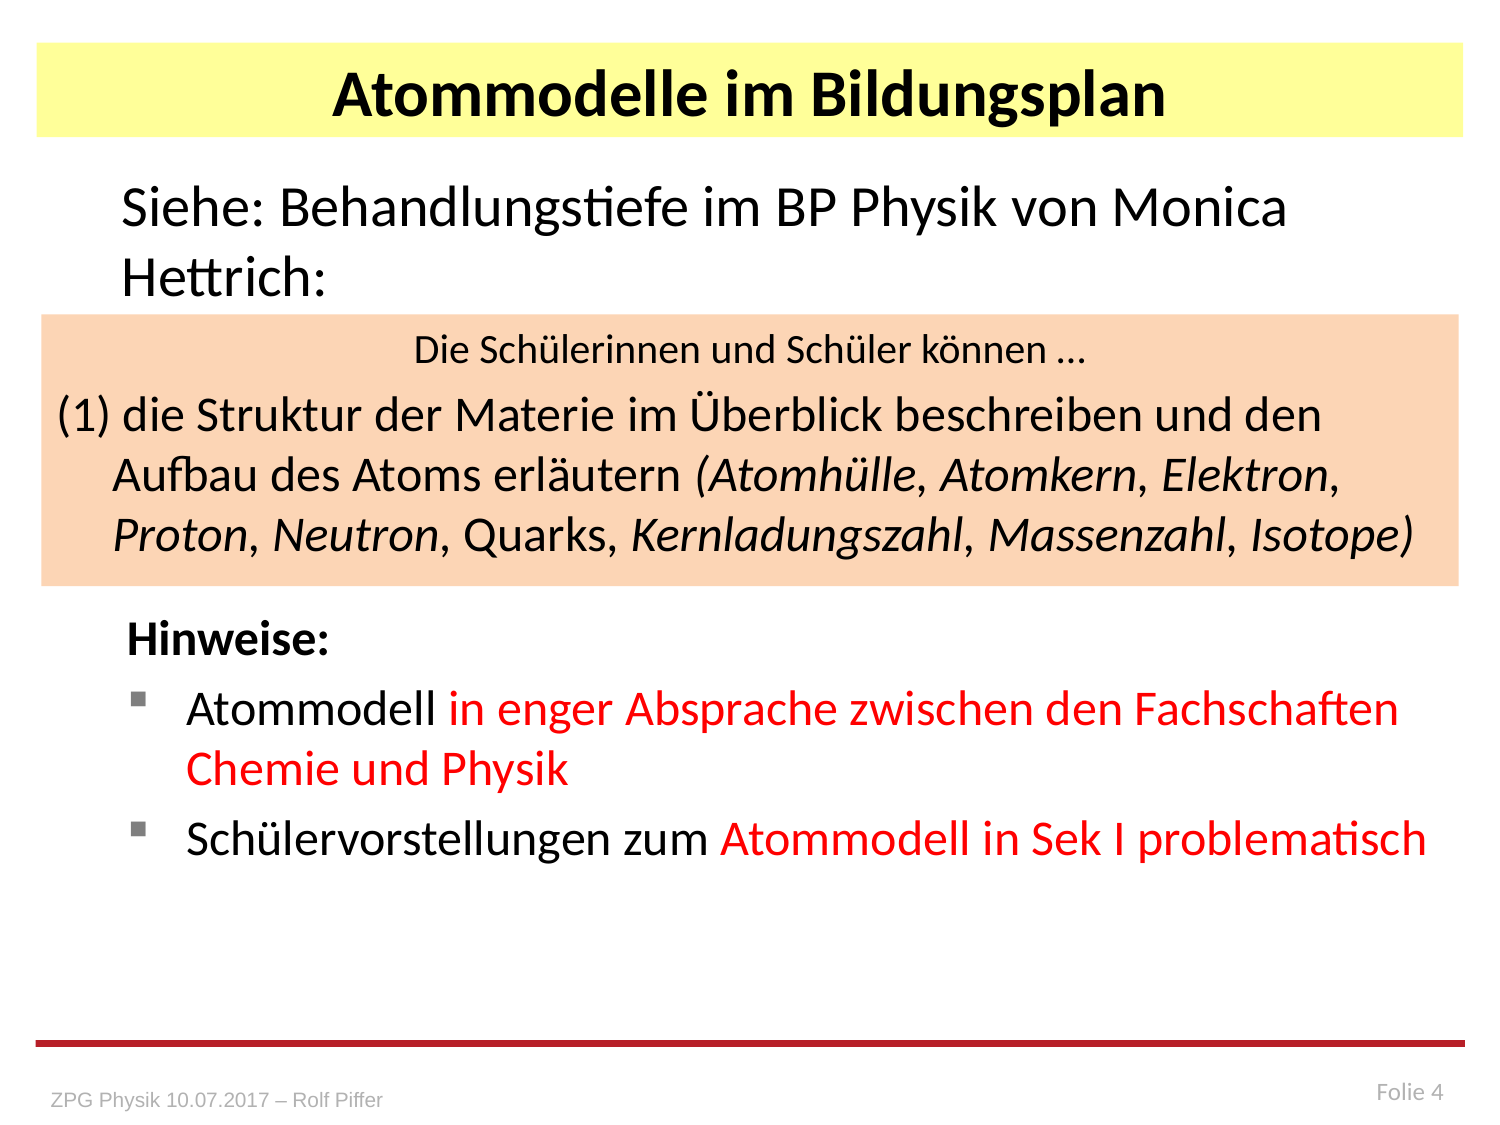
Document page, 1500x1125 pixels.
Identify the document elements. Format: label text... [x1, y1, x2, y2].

slide_number Folie 4 [1108, 1060, 1459, 1121]
footer ZPG Physik 10.07.2017 – Rolf Piffer [35, 1069, 768, 1125]
list Siehe: Behandlungstiefe im BP Physik von Monica Hettrich: [41, 160, 1459, 314]
text_box Hinweise: Atommodell in enger Absprache zwischen den Fachschaften Chemie und Physik Schülervorstellungen zum Atommodell in Sek I problematisch [112, 597, 1459, 873]
title Atommodelle im Bildungsplan [41, 42, 1459, 149]
text_box Die Schülerinnen und Schüler können … (1) die Struktur der Materie im Überblick beschreiben und den Aufbau des Atoms erläutern (Atomhülle, Atomkern, Elektron, Proton, Neutron, Quarks, Kernladungszahl, Massenzahl, Isotope) [41, 314, 1459, 587]
list Siehe: Behandlungstiefe im BP Physik von Monica Hettrich: [41, 587, 1459, 1024]
